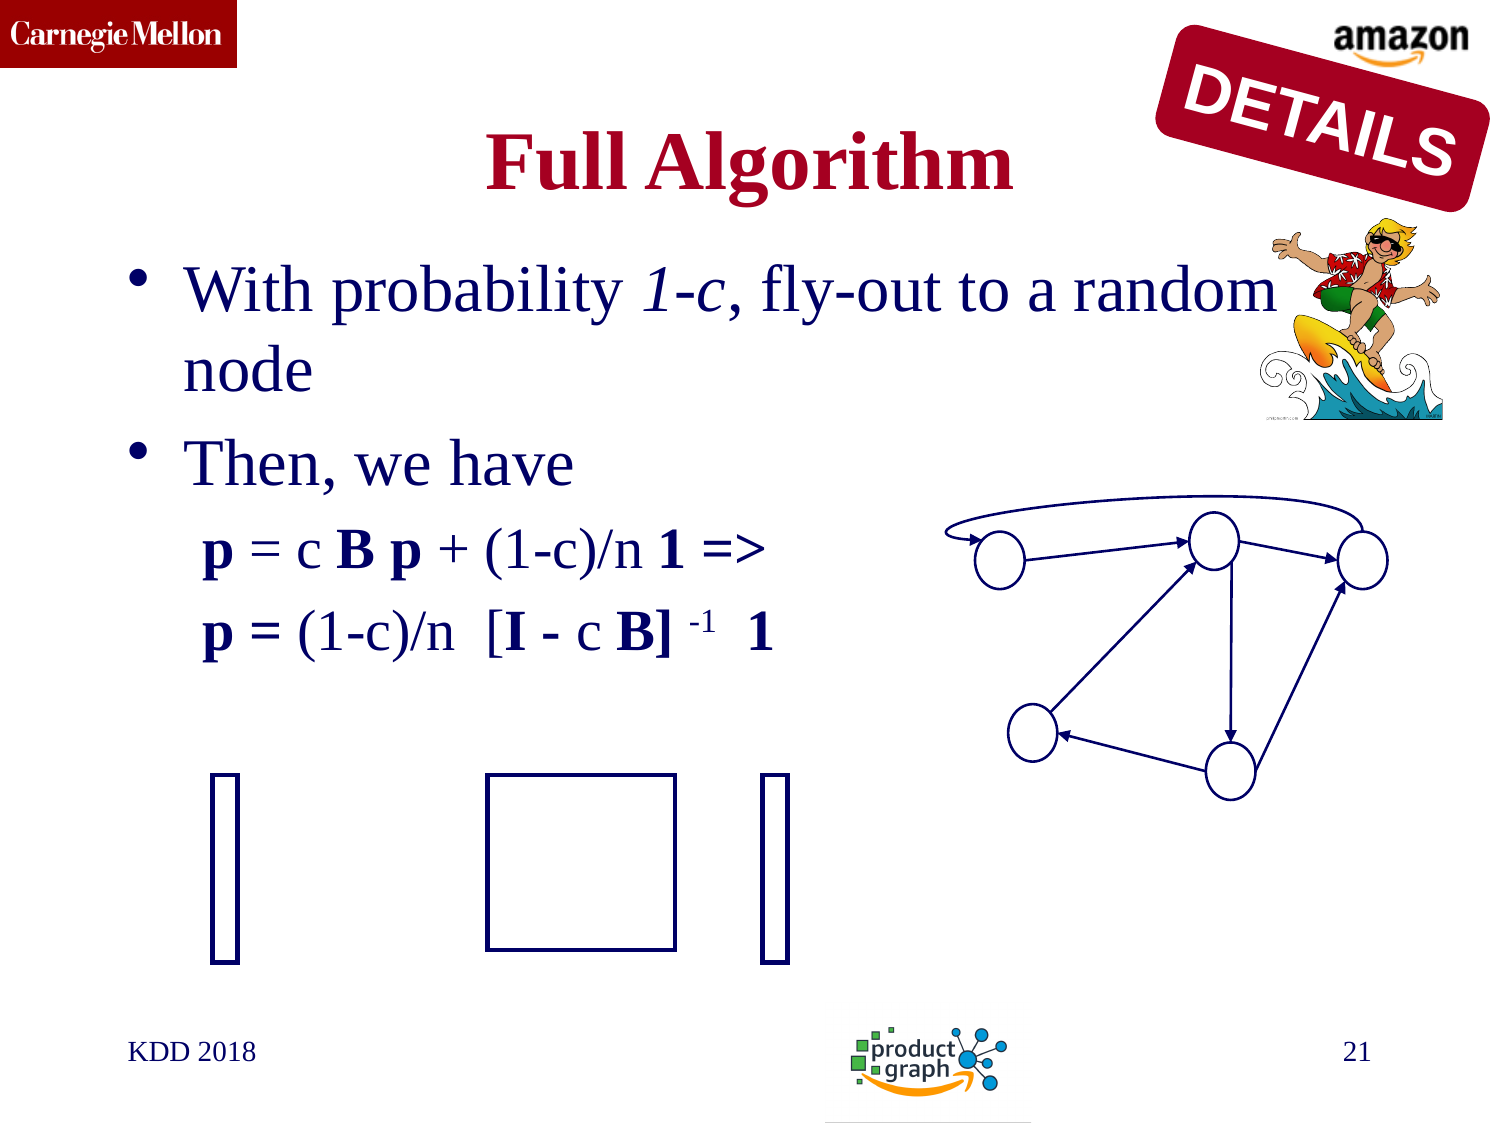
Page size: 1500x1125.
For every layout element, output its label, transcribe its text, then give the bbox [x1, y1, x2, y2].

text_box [974, 512, 1388, 801]
text_box DETAILS [1155, 24, 1490, 213]
slide_number 21 [1074, 1024, 1388, 1101]
picture [1256, 212, 1449, 425]
picture [0, 0, 237, 68]
text_box [212, 774, 238, 963]
title Full Algorithm [112, 99, 1388, 213]
slide_number KDD 2018 [112, 1024, 426, 1101]
text_box [762, 774, 788, 963]
picture [1322, 4, 1484, 88]
text_box [487, 774, 675, 950]
list With probability 1-c, fly-out to a random node Then, we have p = c B p + (1-c)/n 1 => p = (1-c)/n [I - c B] -1 1 [112, 237, 1388, 1001]
